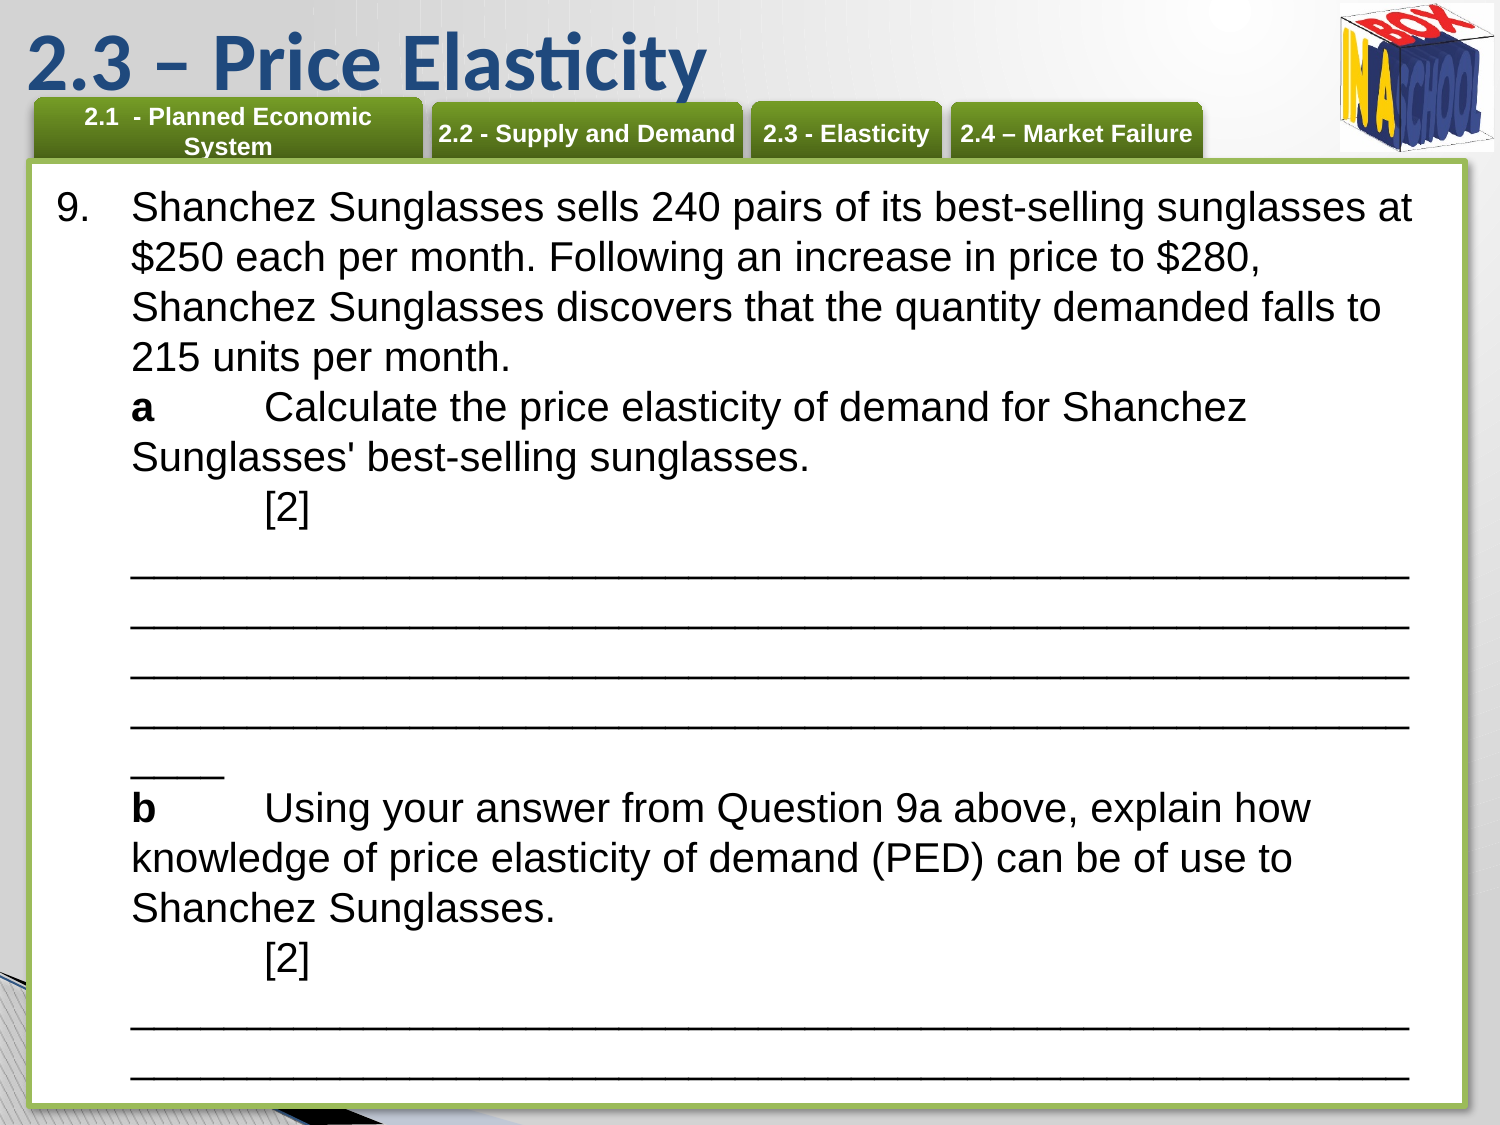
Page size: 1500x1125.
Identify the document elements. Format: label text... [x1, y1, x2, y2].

text_box Shanchez Sunglasses sells 240 pairs of its best-selling sunglasses at $250 each per month. Following an increase in price to $280, Shanchez Sunglasses discovers that the quantity demanded falls to 215 units per month. a Calculate the price elasticity of demand for Shanchez Sunglasses' best-selling sunglasses. [2] ________________________________________________________________________________________________________________________________________________________________________________________________________________________________ b Using your answer from Question 9a above, explain how knowledge of price elasticity of demand (PED) can be of use to Shanchez Sunglasses. [2] ________________________________________________________________________________________________________________________________________________________________________________________________________________________________ [41, 172, 1447, 1125]
picture [1340, 3, 1495, 152]
title 2.3 – Price Elasticity [11, 11, 1465, 102]
